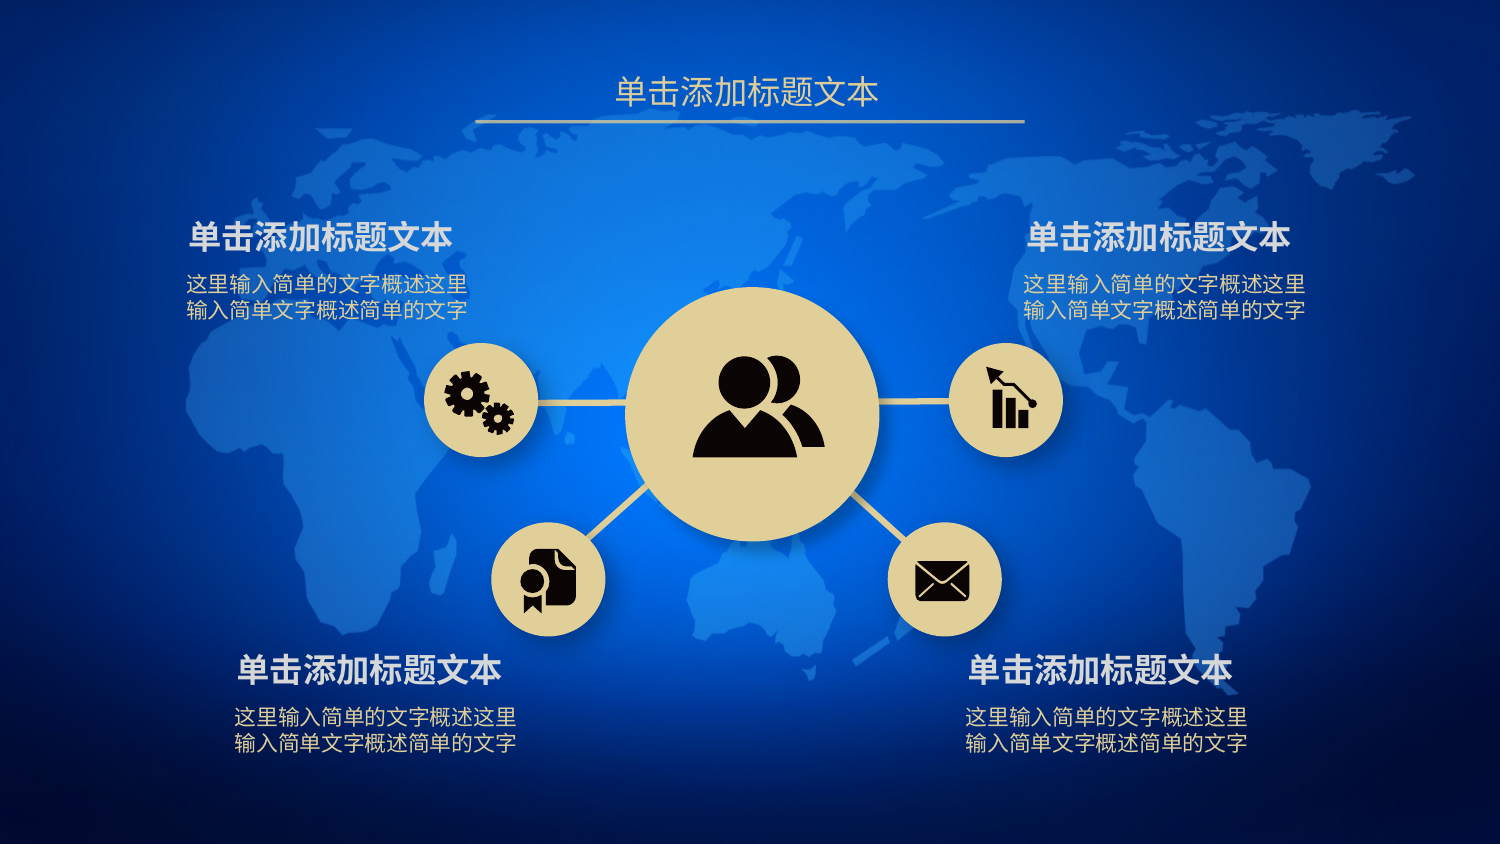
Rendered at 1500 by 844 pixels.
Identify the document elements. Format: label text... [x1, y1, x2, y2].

text_box 单击添加标题文本 [599, 43, 749, 119]
text_box 这里输入简单的文字概述这里输入简单文字概述简单的文字 [950, 696, 1271, 764]
text_box 单击添加标题文本 [222, 641, 554, 697]
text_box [950, 344, 1062, 456]
text_box 这里输入简单的文字概述这里输入简单文字概述简单的文字 [1009, 263, 1329, 331]
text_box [489, 358, 987, 542]
text_box 这里输入简单的文字概述这里输入简单文字概述简单的文字 [219, 696, 540, 764]
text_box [626, 288, 878, 540]
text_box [492, 523, 605, 636]
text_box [888, 523, 1001, 636]
text_box 这里输入简单的文字概述这里输入简单文字概述简单的文字 [171, 263, 491, 331]
text_box 单击添加标题文本 [751, 43, 901, 119]
text_box 单击添加标题文本 [173, 209, 505, 264]
picture [0, 0, 1500, 844]
text_box 单击添加标题文本 [1011, 209, 1343, 264]
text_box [425, 344, 537, 456]
text_box 单击添加标题文本 [953, 641, 1285, 697]
